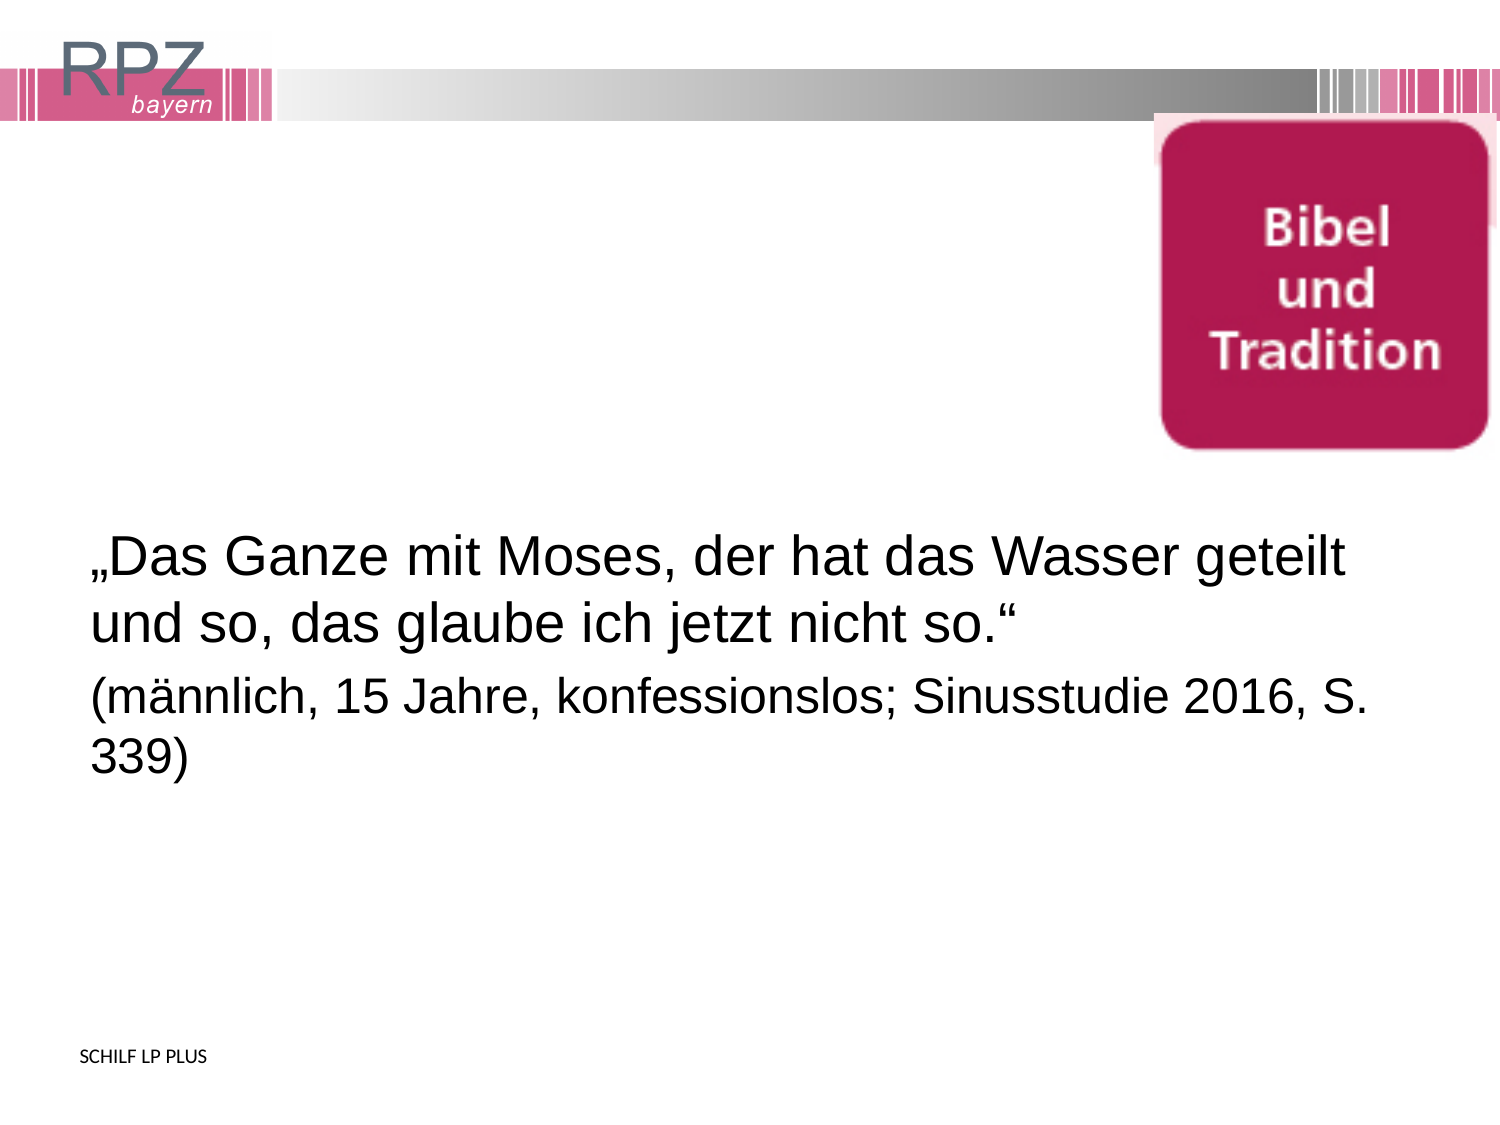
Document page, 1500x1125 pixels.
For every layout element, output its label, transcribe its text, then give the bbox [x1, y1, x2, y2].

picture [0, 31, 272, 121]
picture [1153, 69, 1500, 460]
list „Das Ganze mit Moses, der hat das Wasser geteilt und so, das glaube ich jetzt nicht so.“ (männlich, 15 Jahre, konfessionslos; Sinusstudie 2016, S. 339) [75, 262, 1425, 1005]
